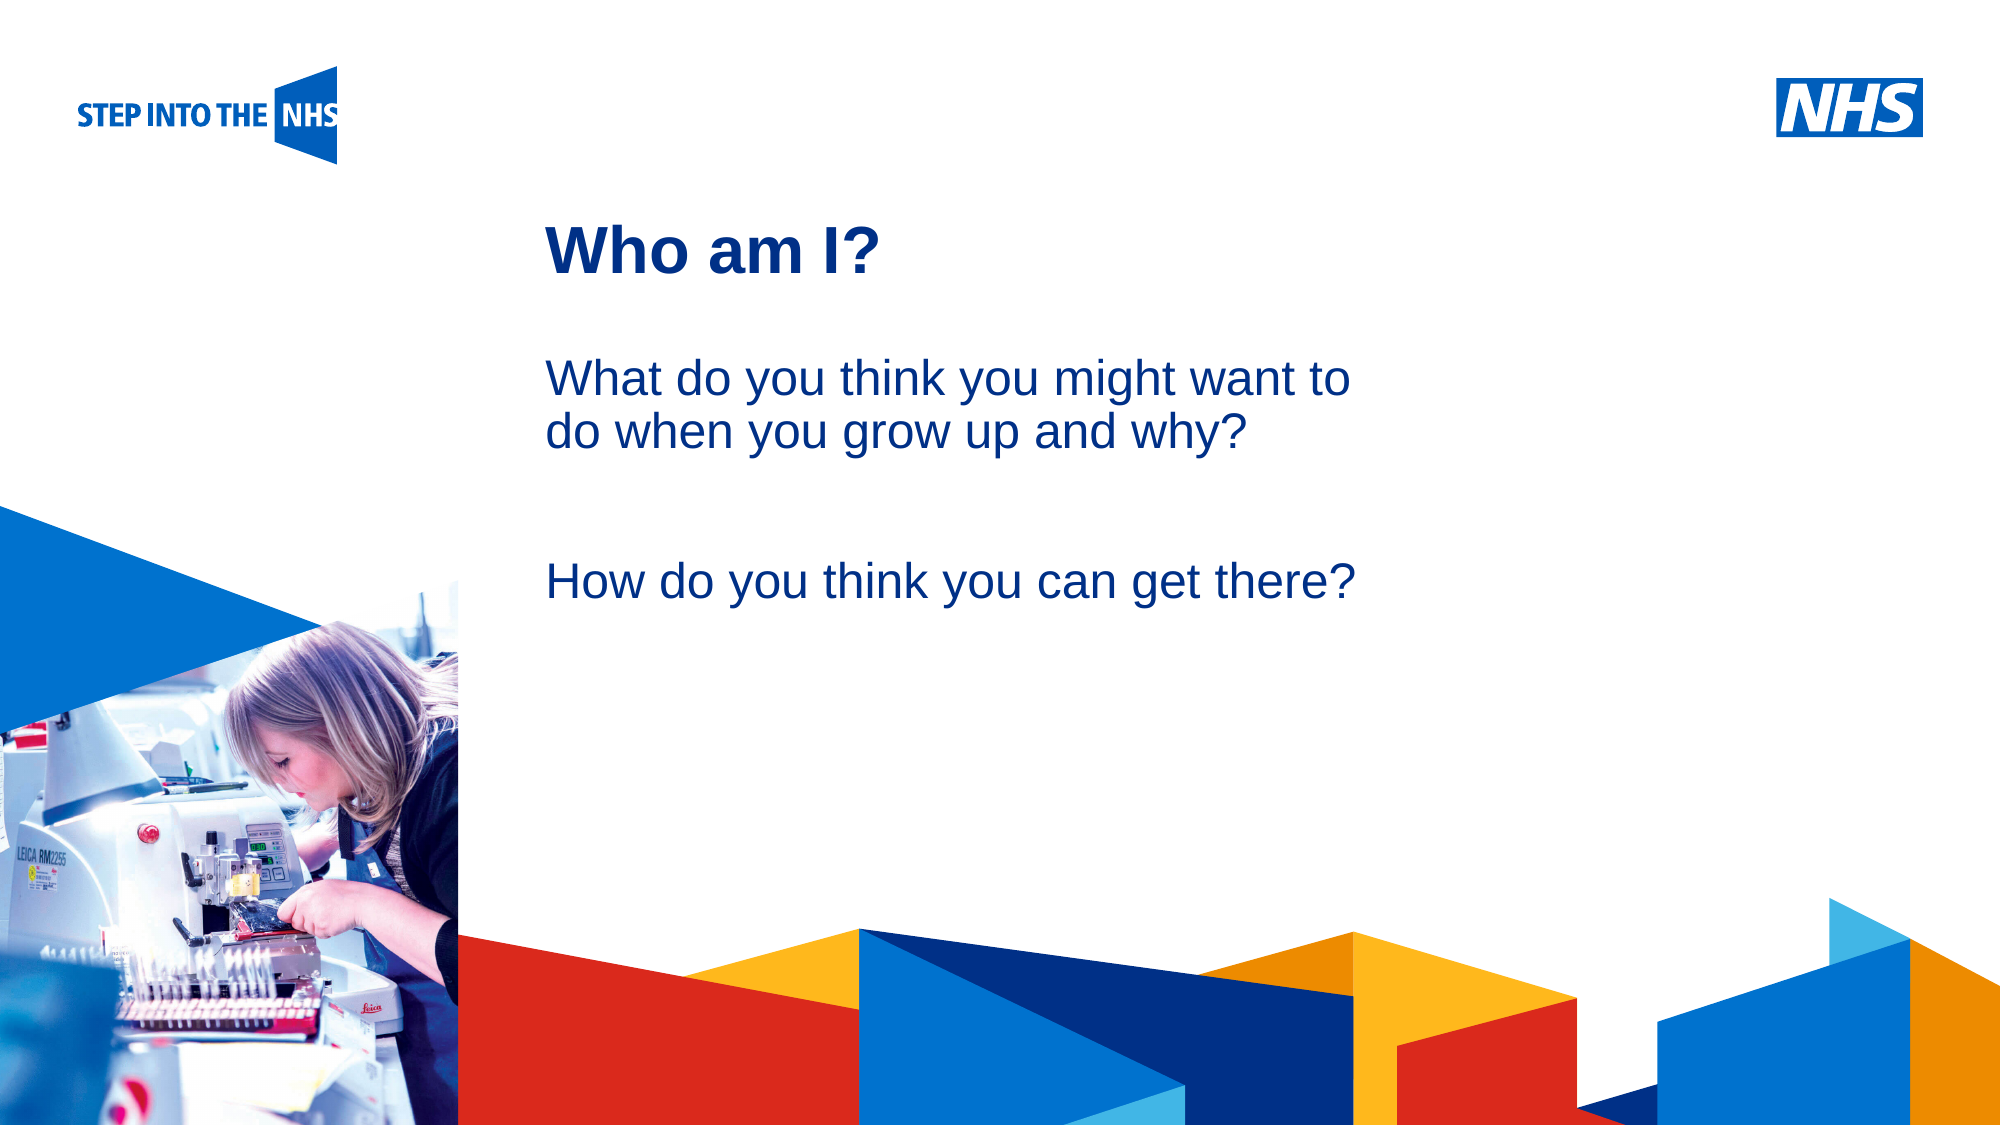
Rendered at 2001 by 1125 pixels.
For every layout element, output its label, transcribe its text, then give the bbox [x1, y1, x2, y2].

title Who am I? [545, 216, 1812, 307]
picture [0, 580, 459, 1125]
list What do you think you might want to do when you grow up and why? How do you think you can get there? [545, 351, 1767, 898]
